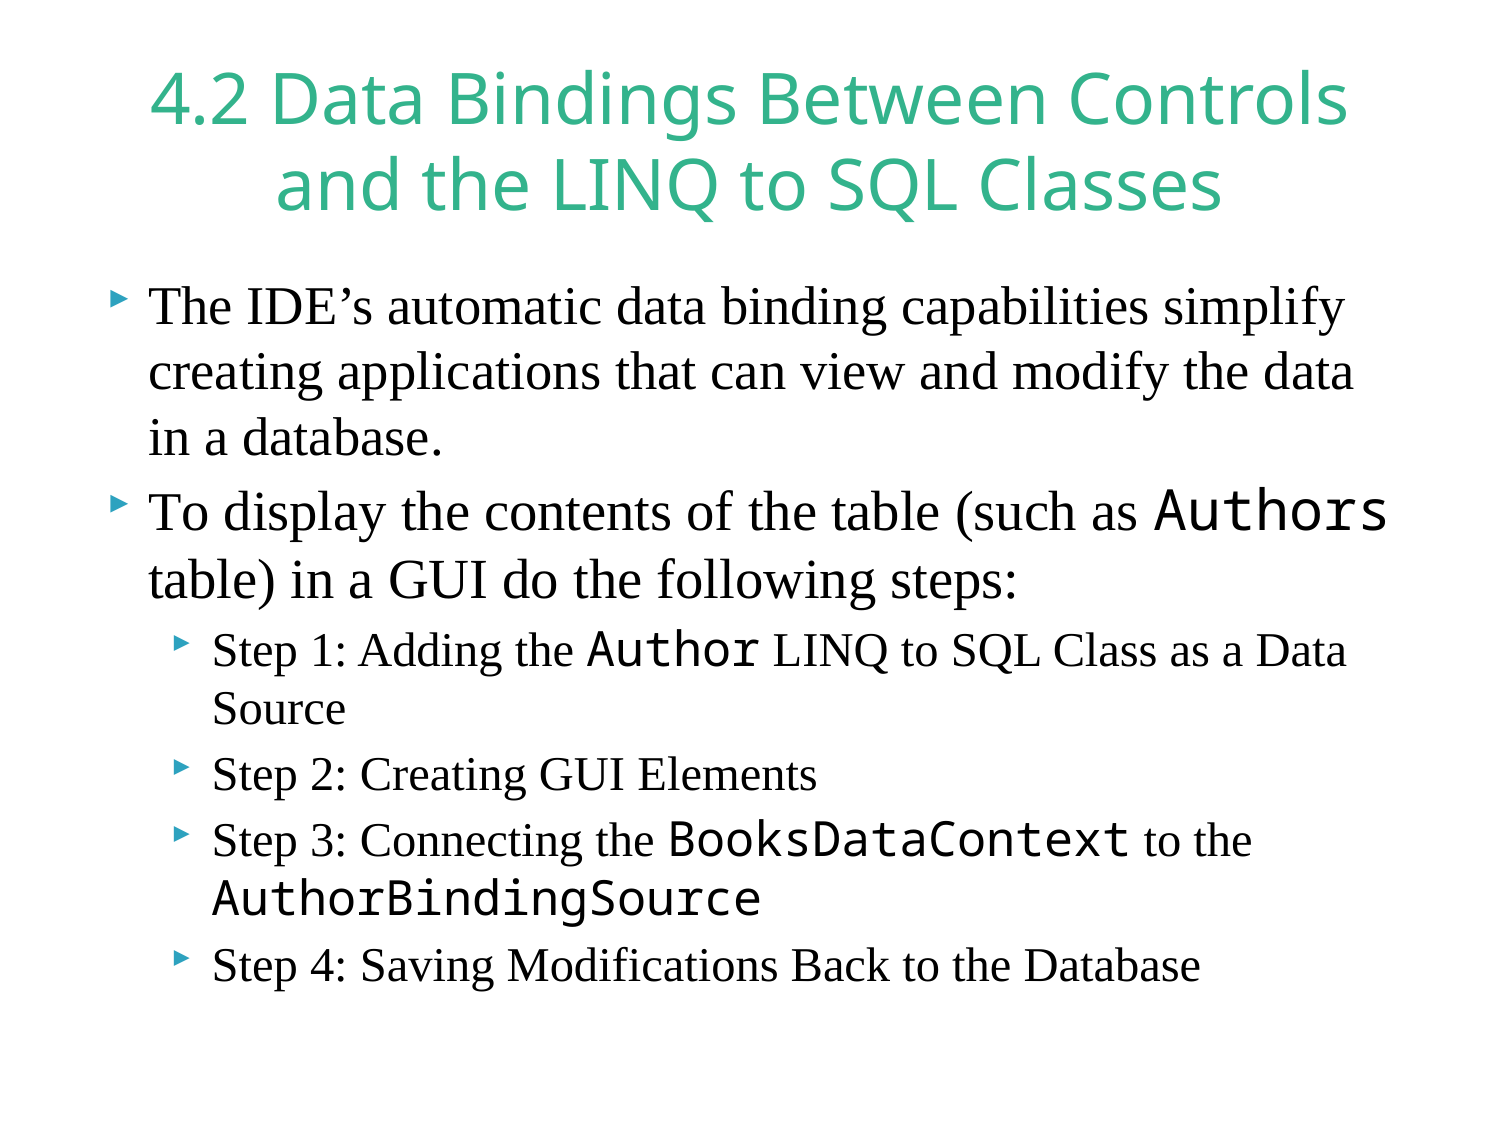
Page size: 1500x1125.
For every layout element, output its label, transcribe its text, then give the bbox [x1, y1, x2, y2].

title 4.2 Data Bindings Between Controls and the LINQ to SQL Classes [75, 45, 1425, 233]
list The IDE’s automatic data binding capabilities simplify creating applications that can view and modify the data in a database. To display the contents of the table (such as Authors table) in a GUI do the following steps: Step 1: Adding the Author LINQ to SQL Class as a Data Source Step 2: Creating GUI Elements Step 3: Connecting the BooksDataContext to the AuthorBindingSource Step 4: Saving Modifications Back to the Database [75, 262, 1425, 1005]
